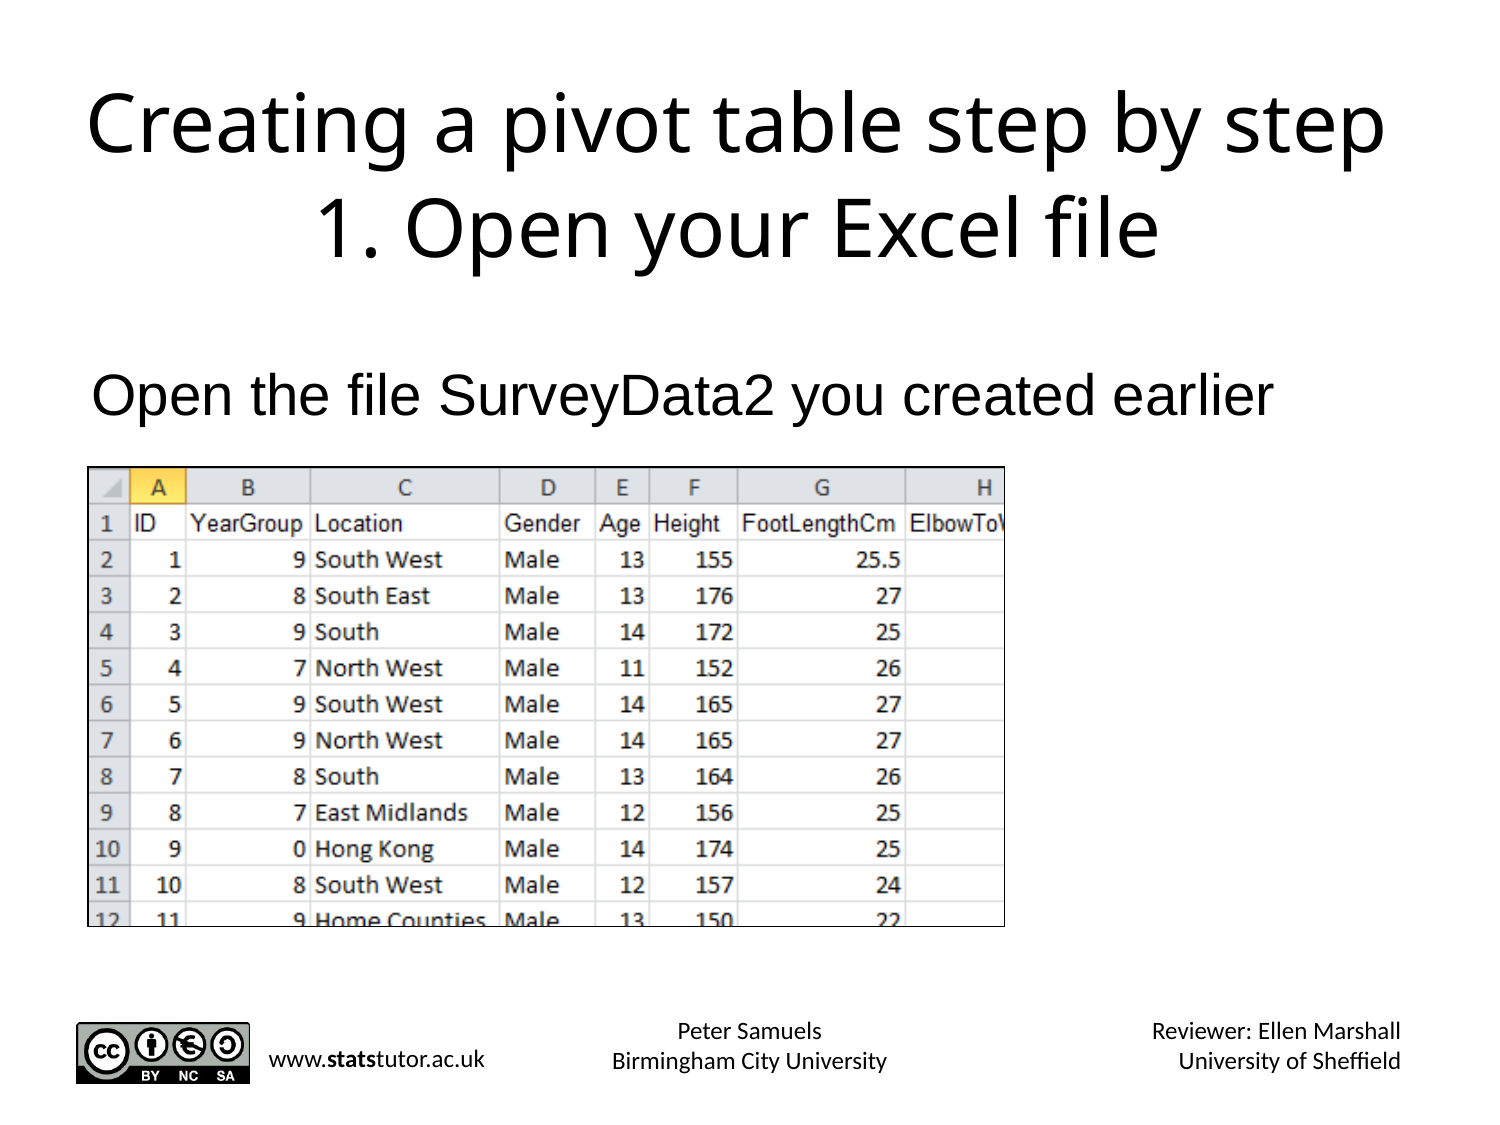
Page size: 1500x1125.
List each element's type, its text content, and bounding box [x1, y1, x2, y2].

picture [88, 467, 1005, 926]
title Creating a pivot table step by step 1. Open your Excel file [64, 30, 1412, 327]
text_box www.statstutor.ac.uk [254, 1035, 550, 1080]
picture [76, 1022, 251, 1084]
text_box Peter Samuels Birmingham City University [549, 1007, 951, 1083]
text_box Reviewer: Ellen Marshall University of Sheffield [1038, 1007, 1417, 1083]
text_box Open the file SurveyData2 you created earlier [76, 349, 1424, 435]
